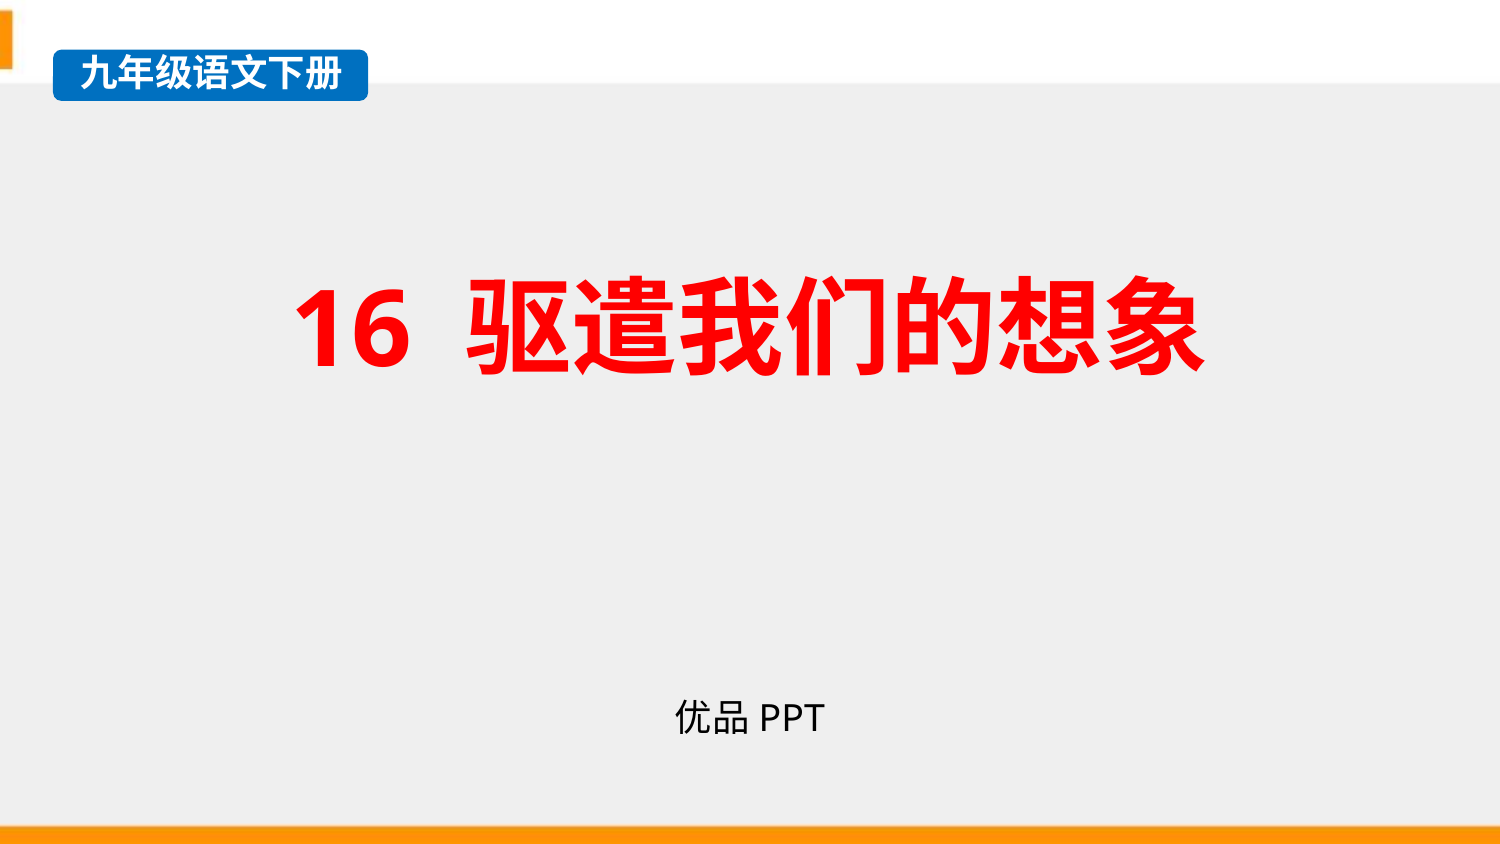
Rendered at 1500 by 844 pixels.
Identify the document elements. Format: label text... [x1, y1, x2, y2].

picture [0, 0, 1500, 681]
picture [0, 746, 1500, 844]
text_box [52, 41, 369, 103]
text_box 16 驱遣我们的想象 [11, 267, 1492, 385]
text_box 优品PPT [0, 681, 1500, 746]
